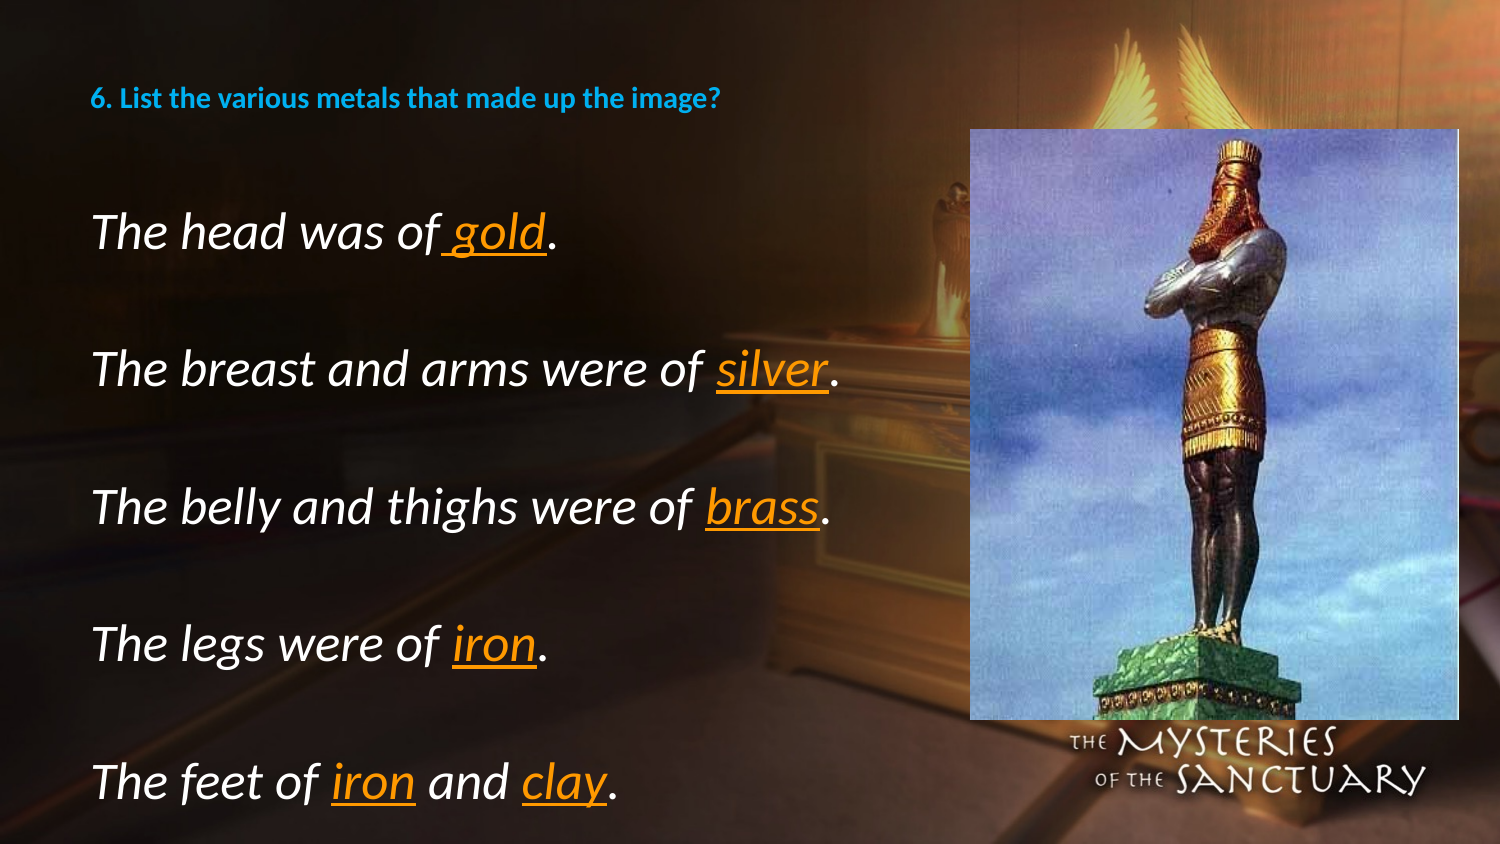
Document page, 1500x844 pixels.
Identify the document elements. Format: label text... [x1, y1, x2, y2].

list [970, 128, 1459, 720]
title 6. List the various metals that made up the image? [75, 33, 1425, 175]
picture [0, 0, 1500, 844]
list The head was of gold. The breast and arms were of silver. The belly and thighs were of brass. The legs were of iron. The feet of iron and clay. [75, 188, 971, 822]
